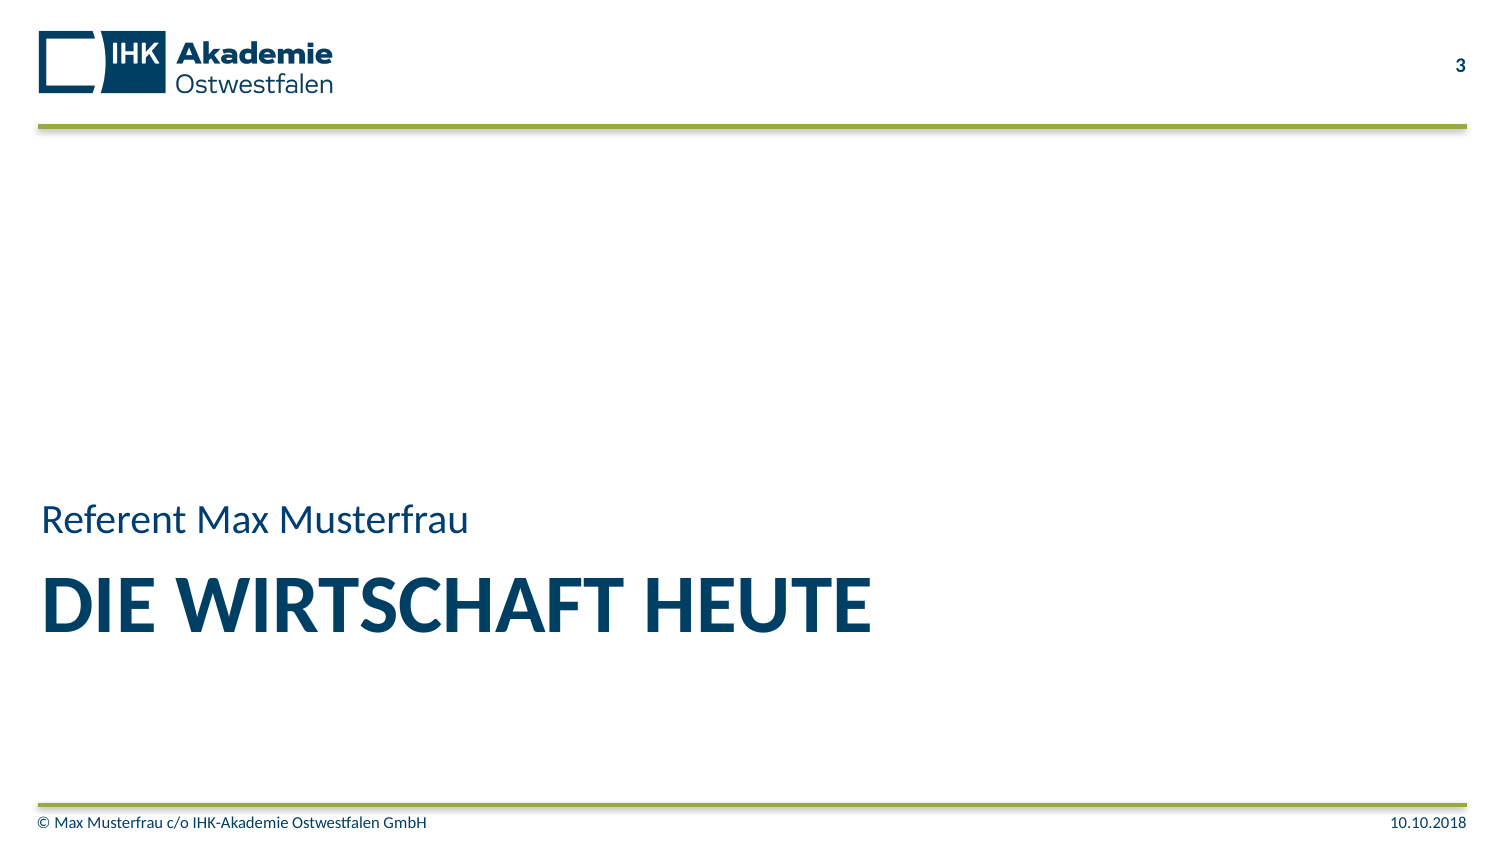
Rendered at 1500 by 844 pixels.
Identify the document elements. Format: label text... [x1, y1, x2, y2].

slide_number 3 [1387, 40, 1466, 87]
footer © Max Musterfrau c/o IHK-Akademie Ostwestfalen GmbH [36, 804, 1182, 836]
list Referent Max Musterfrau [41, 357, 1459, 543]
picture [33, 25, 352, 99]
title Die wirtschaft heute [41, 543, 1459, 800]
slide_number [1360, 804, 1467, 836]
